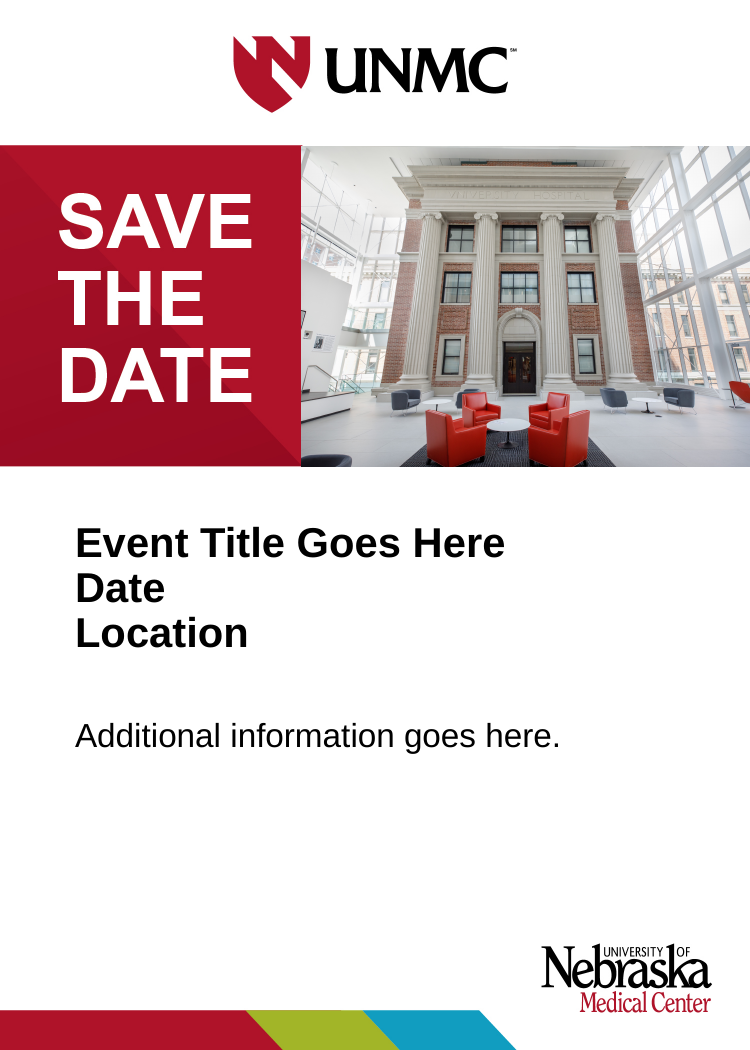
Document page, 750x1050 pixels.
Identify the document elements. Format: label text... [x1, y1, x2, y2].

picture [0, 0, 750, 1050]
list Additional information goes here. [60, 711, 689, 1001]
title Event Title Goes Here Date Location [60, 490, 689, 688]
